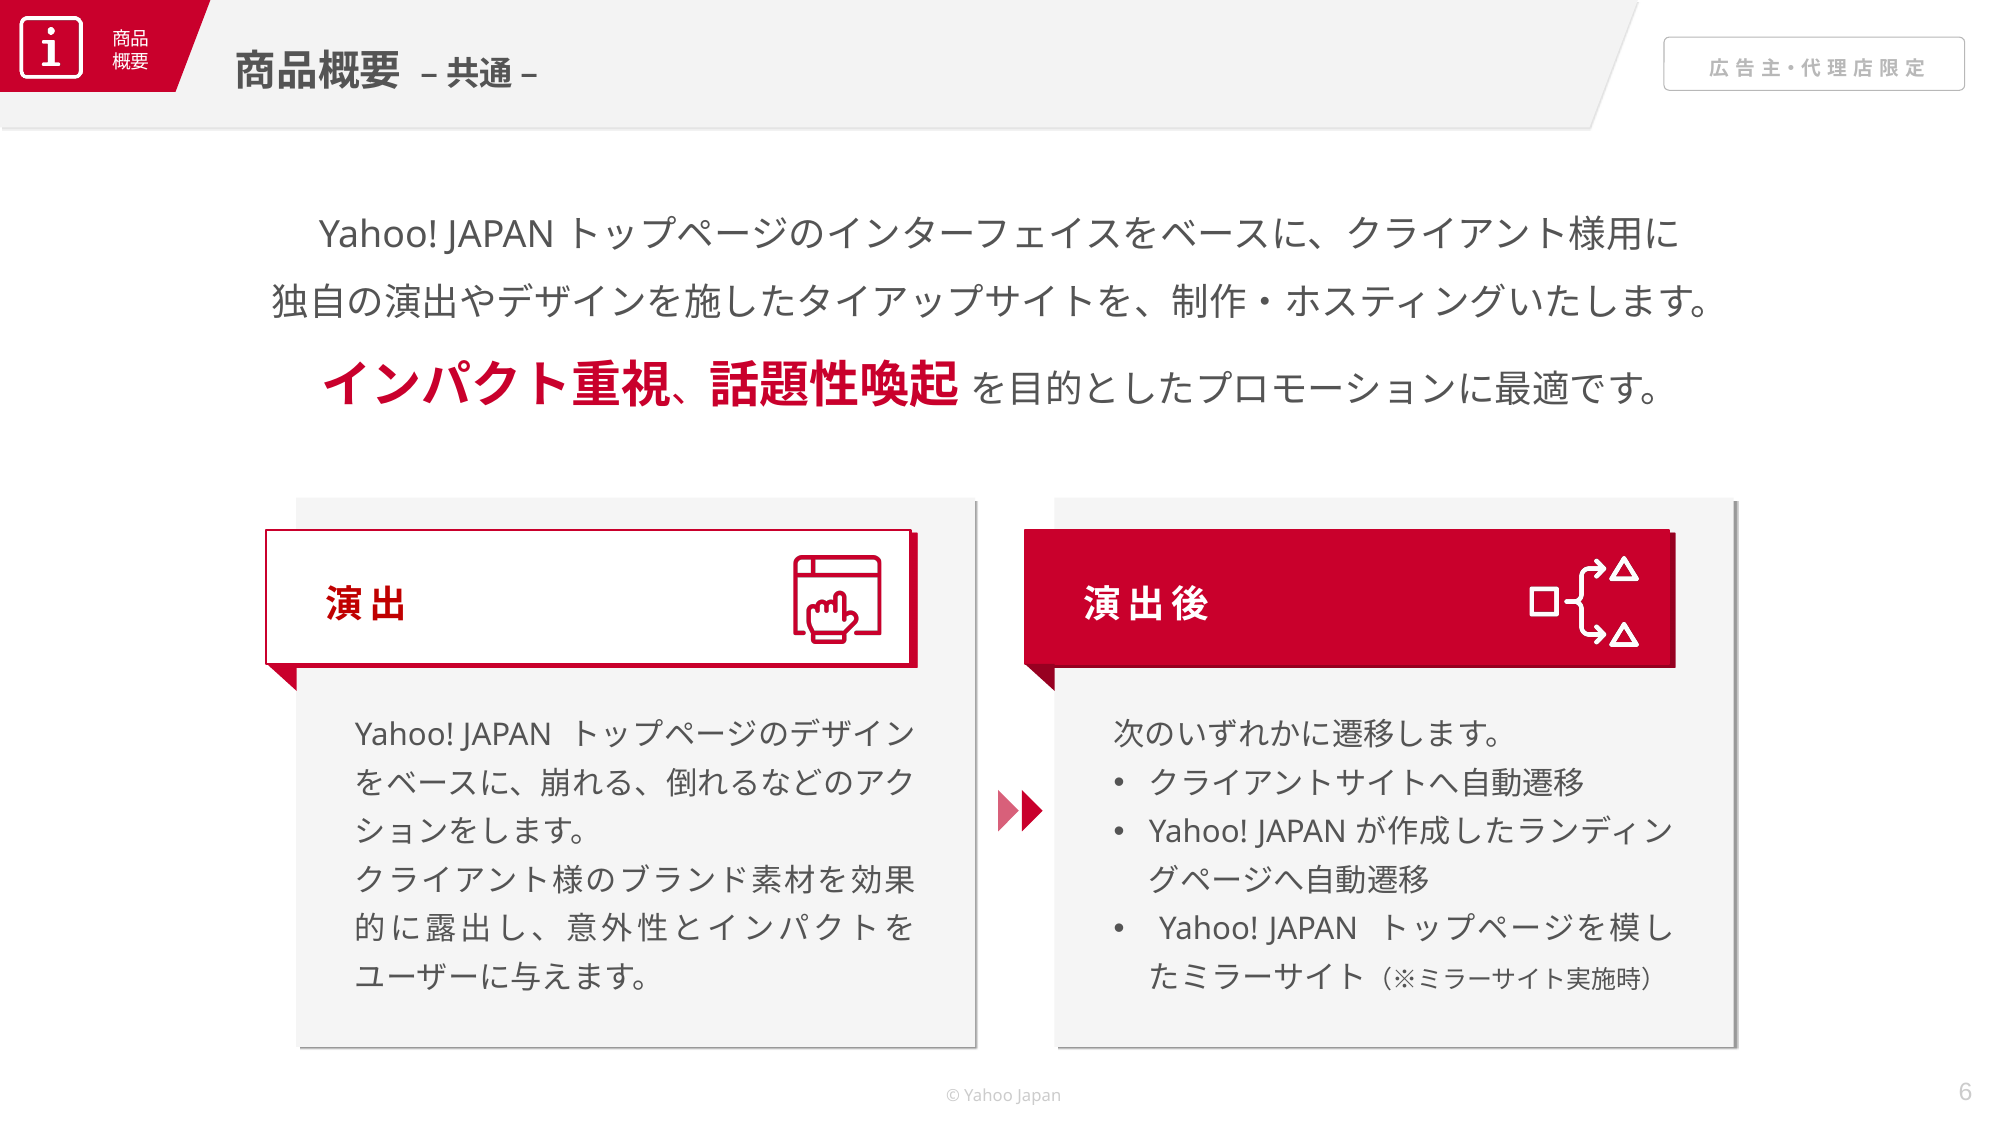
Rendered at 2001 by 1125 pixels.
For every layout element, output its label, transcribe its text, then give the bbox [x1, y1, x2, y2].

text_box [264, 661, 299, 693]
picture [793, 554, 882, 644]
picture [8, 4, 92, 87]
text_box 演出 [266, 530, 911, 664]
list 商品概要 – 共通 – [234, 41, 1570, 97]
text_box 次のいずれかに遷移します。 クライアントサイトへ自動遷移 Yahoo! JAPANが作成したランディングページへ自動遷移 Yahoo! JAPAN トップページを模したミラーサイト（※ミラーサイト実施時） [1052, 496, 1736, 1049]
list 商品 概要 [98, 12, 170, 81]
picture [1529, 556, 1640, 647]
text_box 演出後 [1024, 530, 1669, 664]
text_box Yahoo! JAPANトップページのインターフェイスをベースに、クライアント様用に 独自の演出やデザインを施したタイアップサイトを、制作・ホスティングいたします。 インパクト重視、話題性喚起 を目的としたプロモーションに最適です。 [78, 187, 1922, 413]
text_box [983, 795, 1037, 826]
text_box [1022, 661, 1057, 693]
text_box Yahoo! JAPAN トップページのデザインをベースに、崩れる、倒れるなどのアクションをします。 クライアント様のブランド素材を効果的に露出し、意外性とインパクトをユーザーに与えます。 [294, 496, 977, 1049]
